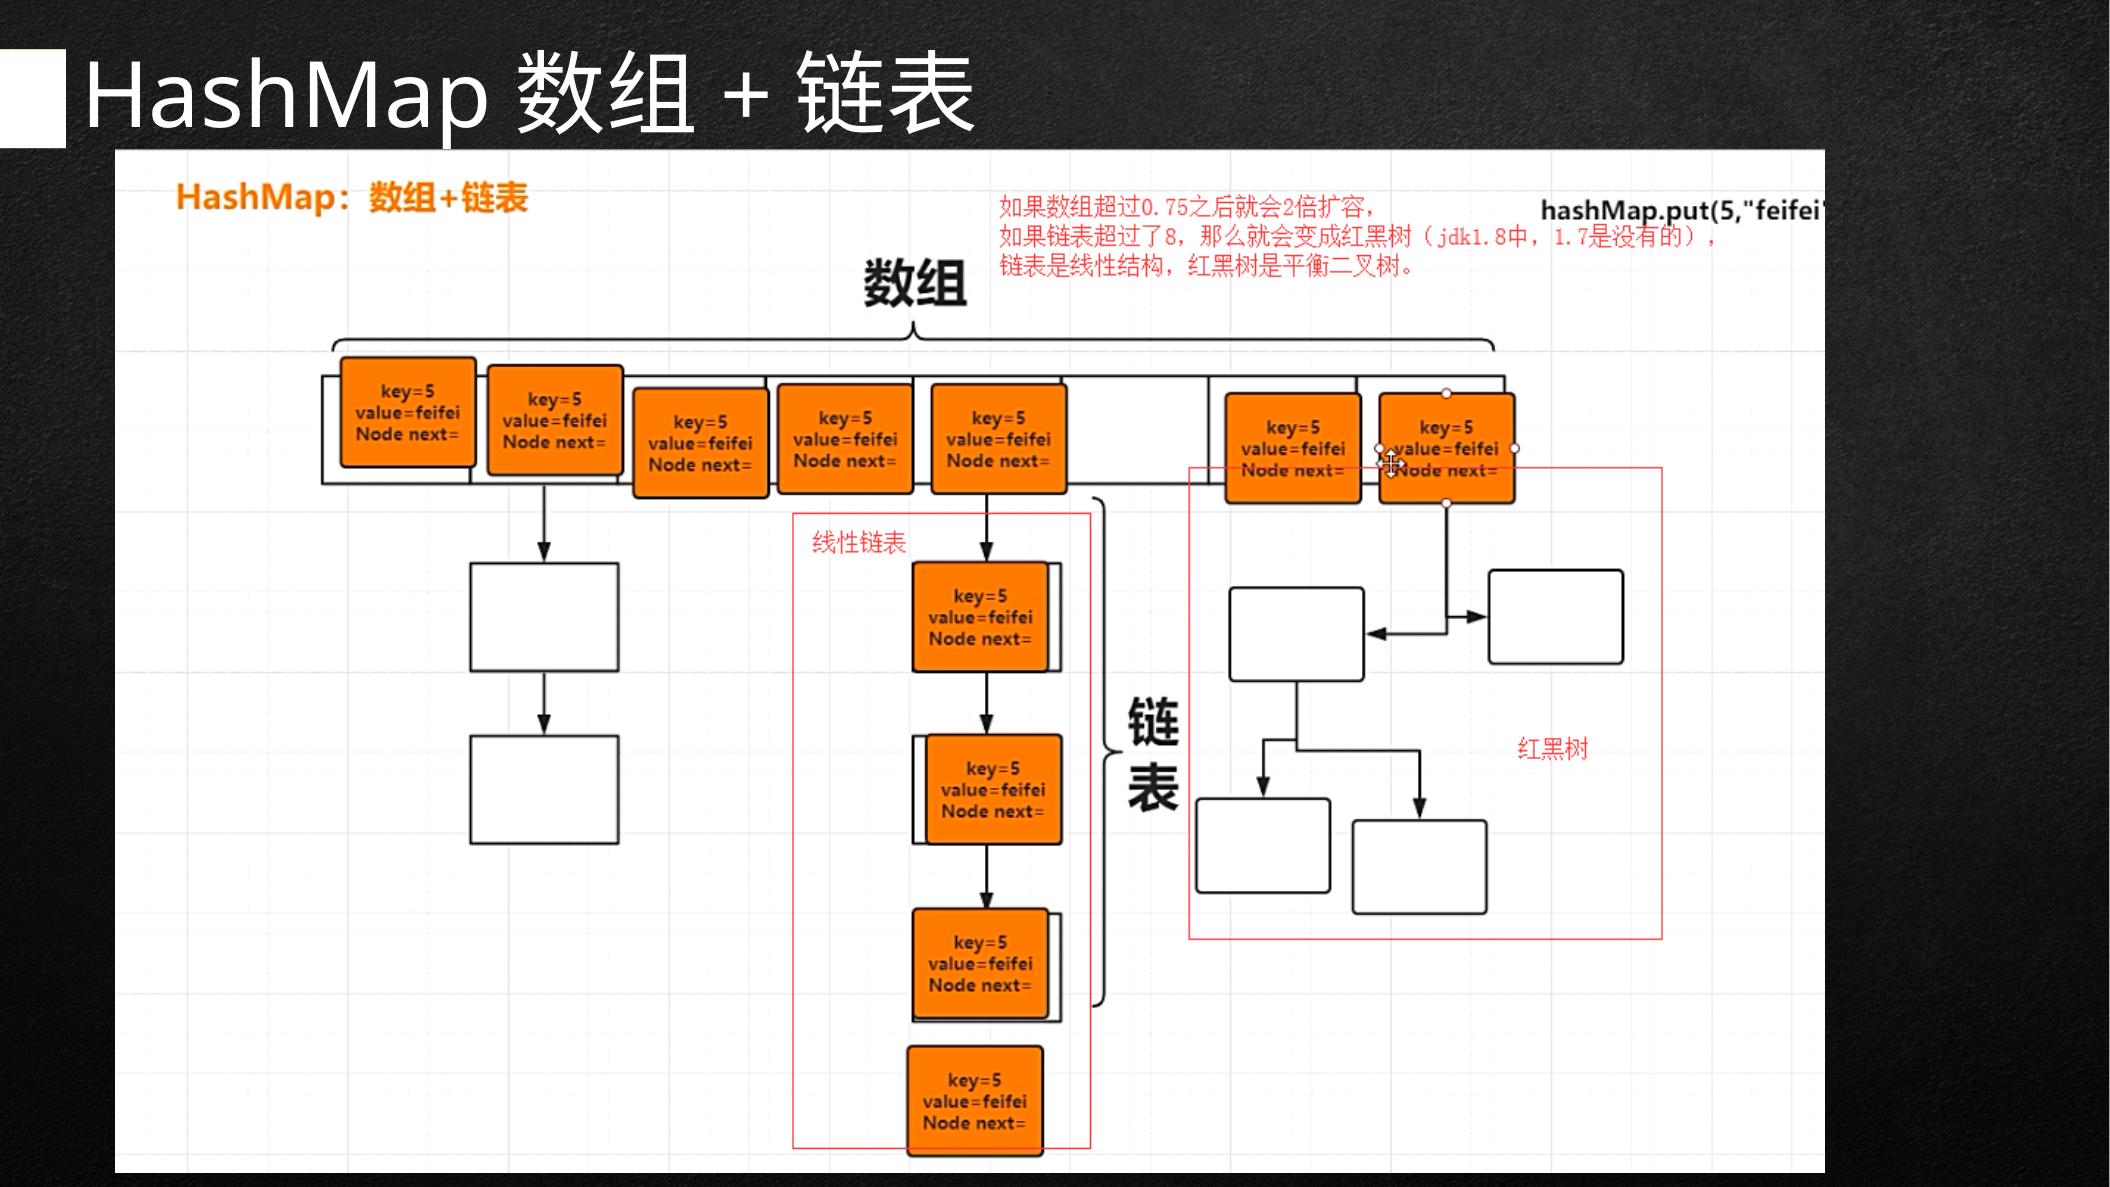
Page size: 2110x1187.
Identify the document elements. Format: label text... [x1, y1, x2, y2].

picture [0, 0, 2110, 1187]
title HashMap数组+链表 [66, 47, 2044, 149]
